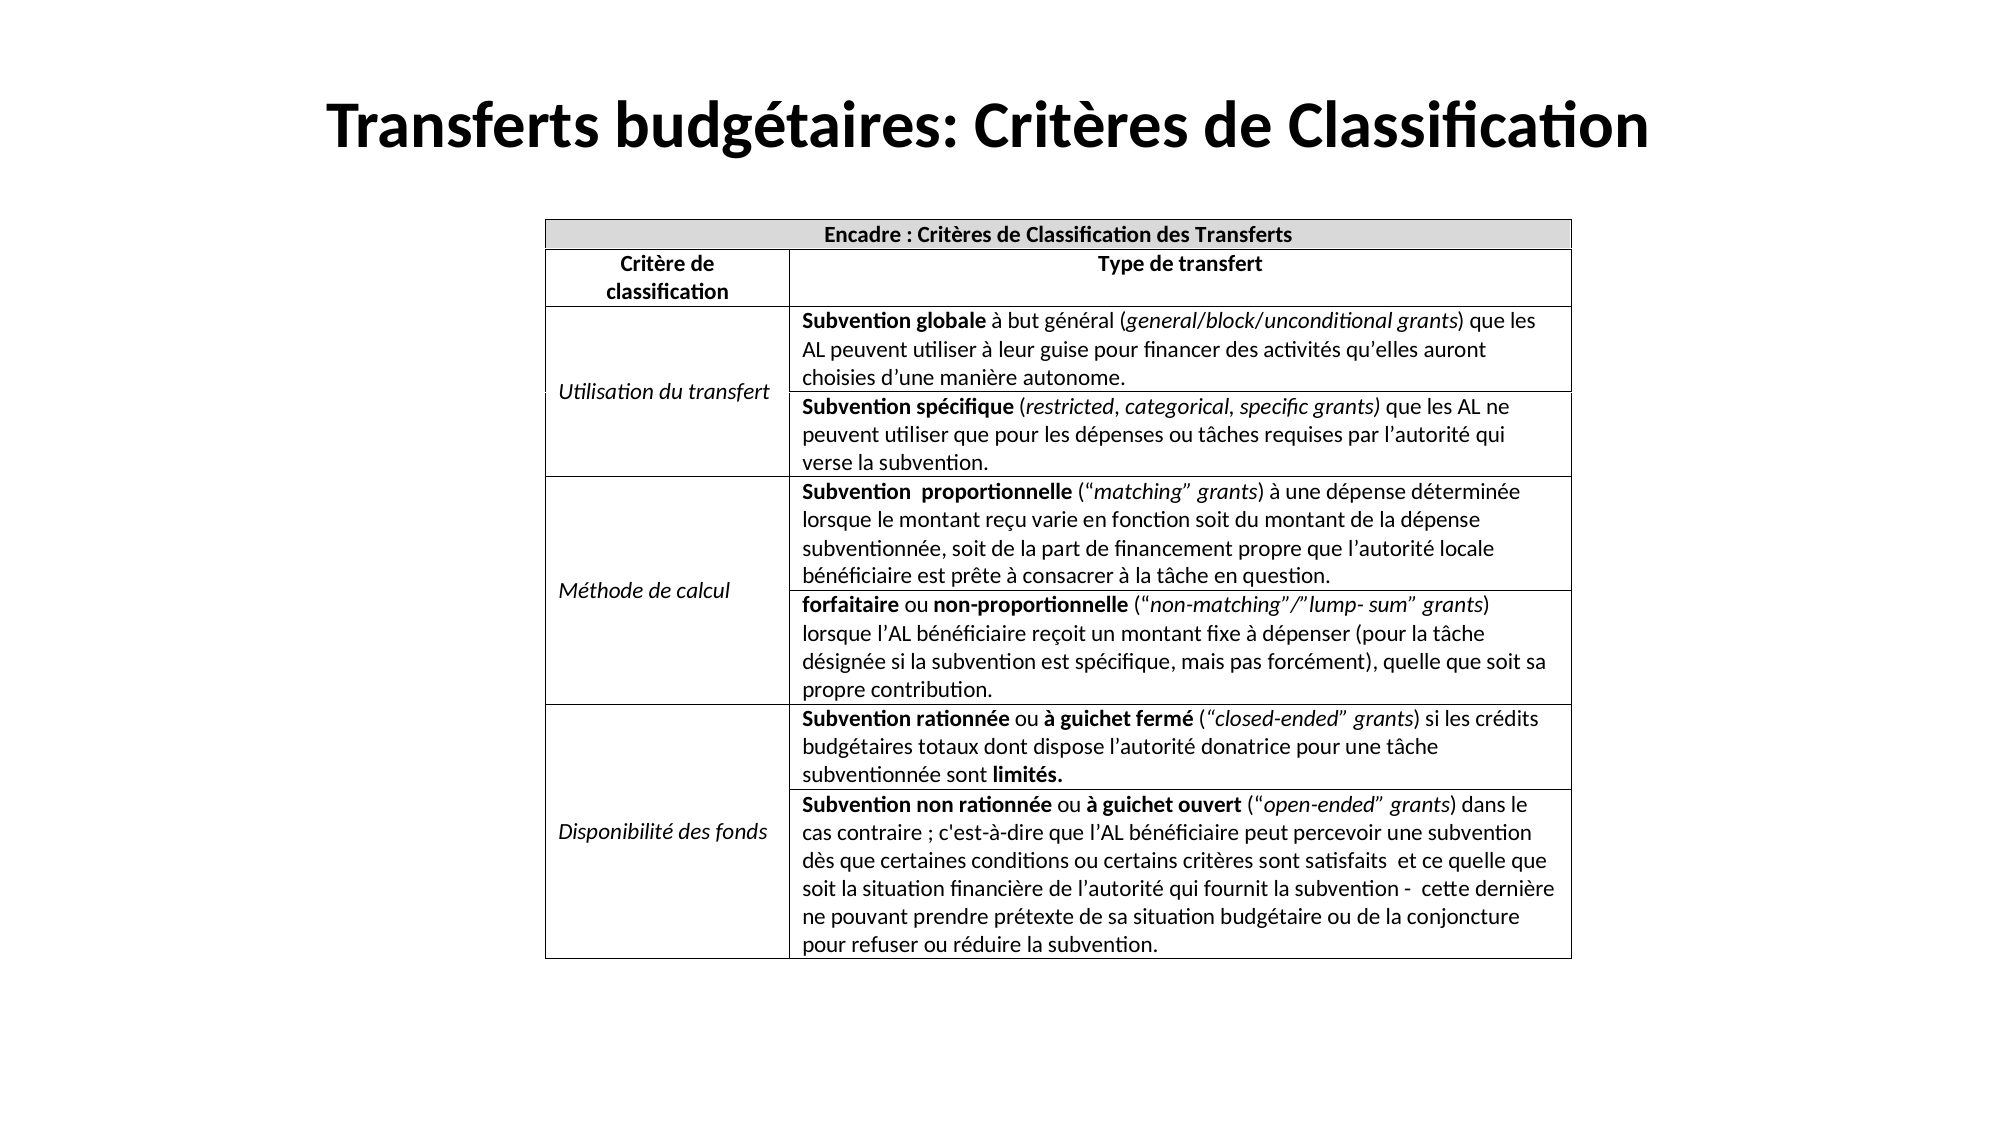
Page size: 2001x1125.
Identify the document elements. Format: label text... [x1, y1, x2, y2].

title Transferts budgétaires: Critères de Classification [126, 62, 1852, 189]
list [533, 218, 1573, 1014]
